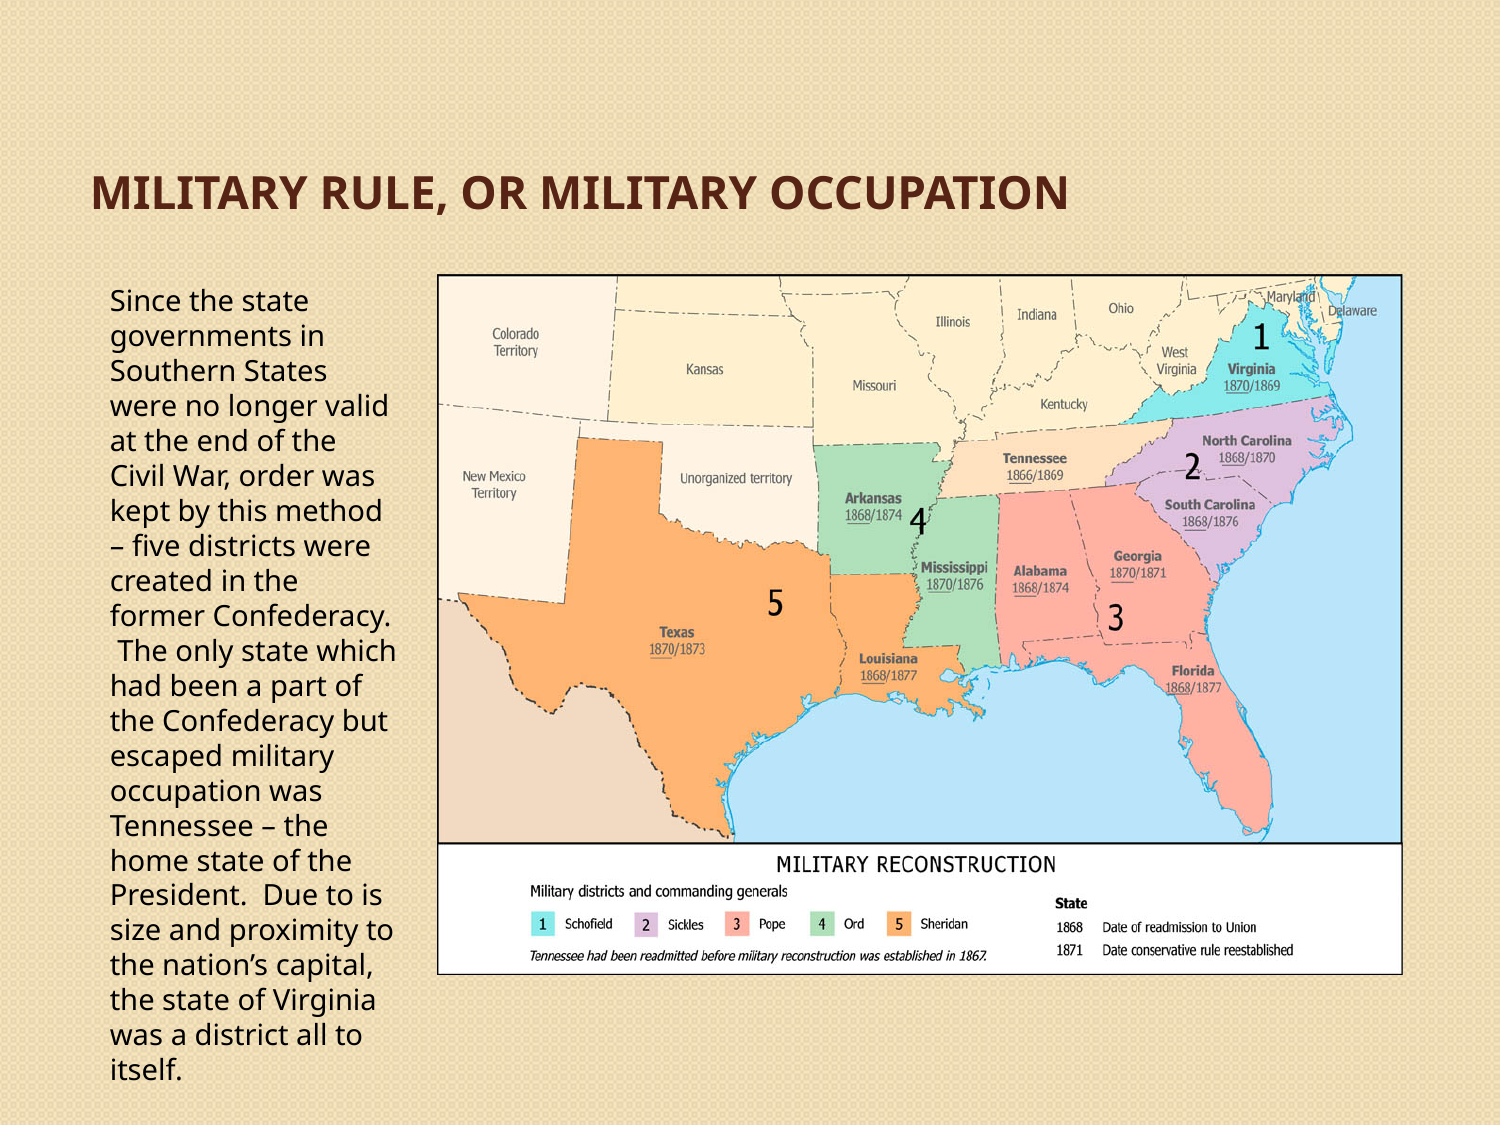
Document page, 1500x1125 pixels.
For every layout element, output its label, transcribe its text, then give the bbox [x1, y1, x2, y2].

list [437, 274, 1403, 976]
list Since the state governments in Southern States were no longer valid at the end of the Civil War, order was kept by this method – five districts were created in the former Confederacy. The only state which had been a part of the Confederacy but escaped military occupation was Tennessee – the home state of the President. Due to is size and proximity to the nation’s capital, the state of Virginia was a district all to itself. [87, 275, 413, 1025]
title Military Rule, or Military Occupation [75, 35, 1313, 227]
